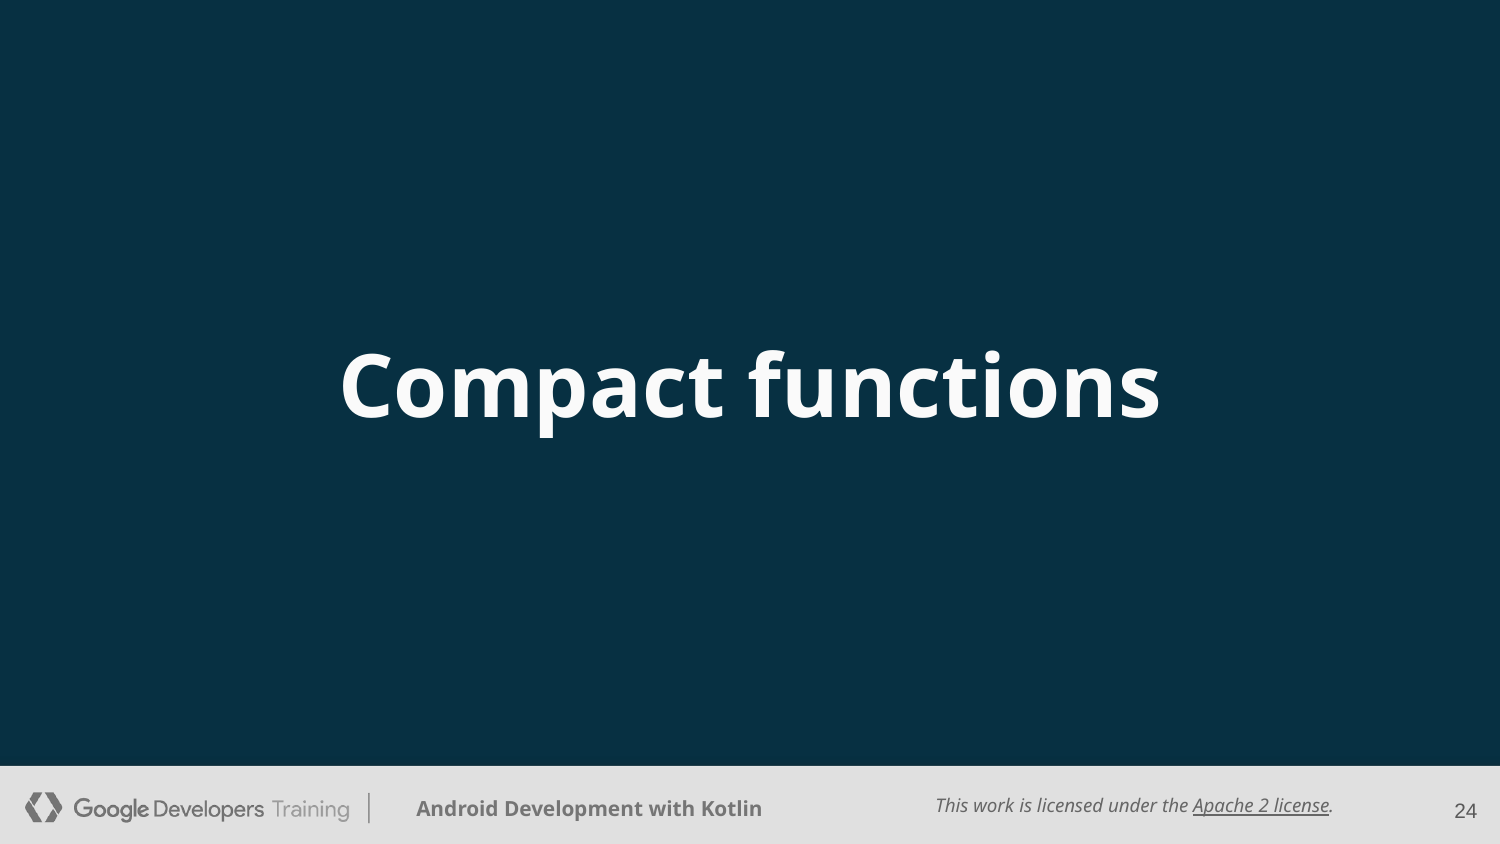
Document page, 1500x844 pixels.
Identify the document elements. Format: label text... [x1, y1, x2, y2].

slide_number ‹#› [1402, 777, 1493, 842]
title Compact functions [51, 0, 1449, 765]
picture [0, 0, 1500, 844]
